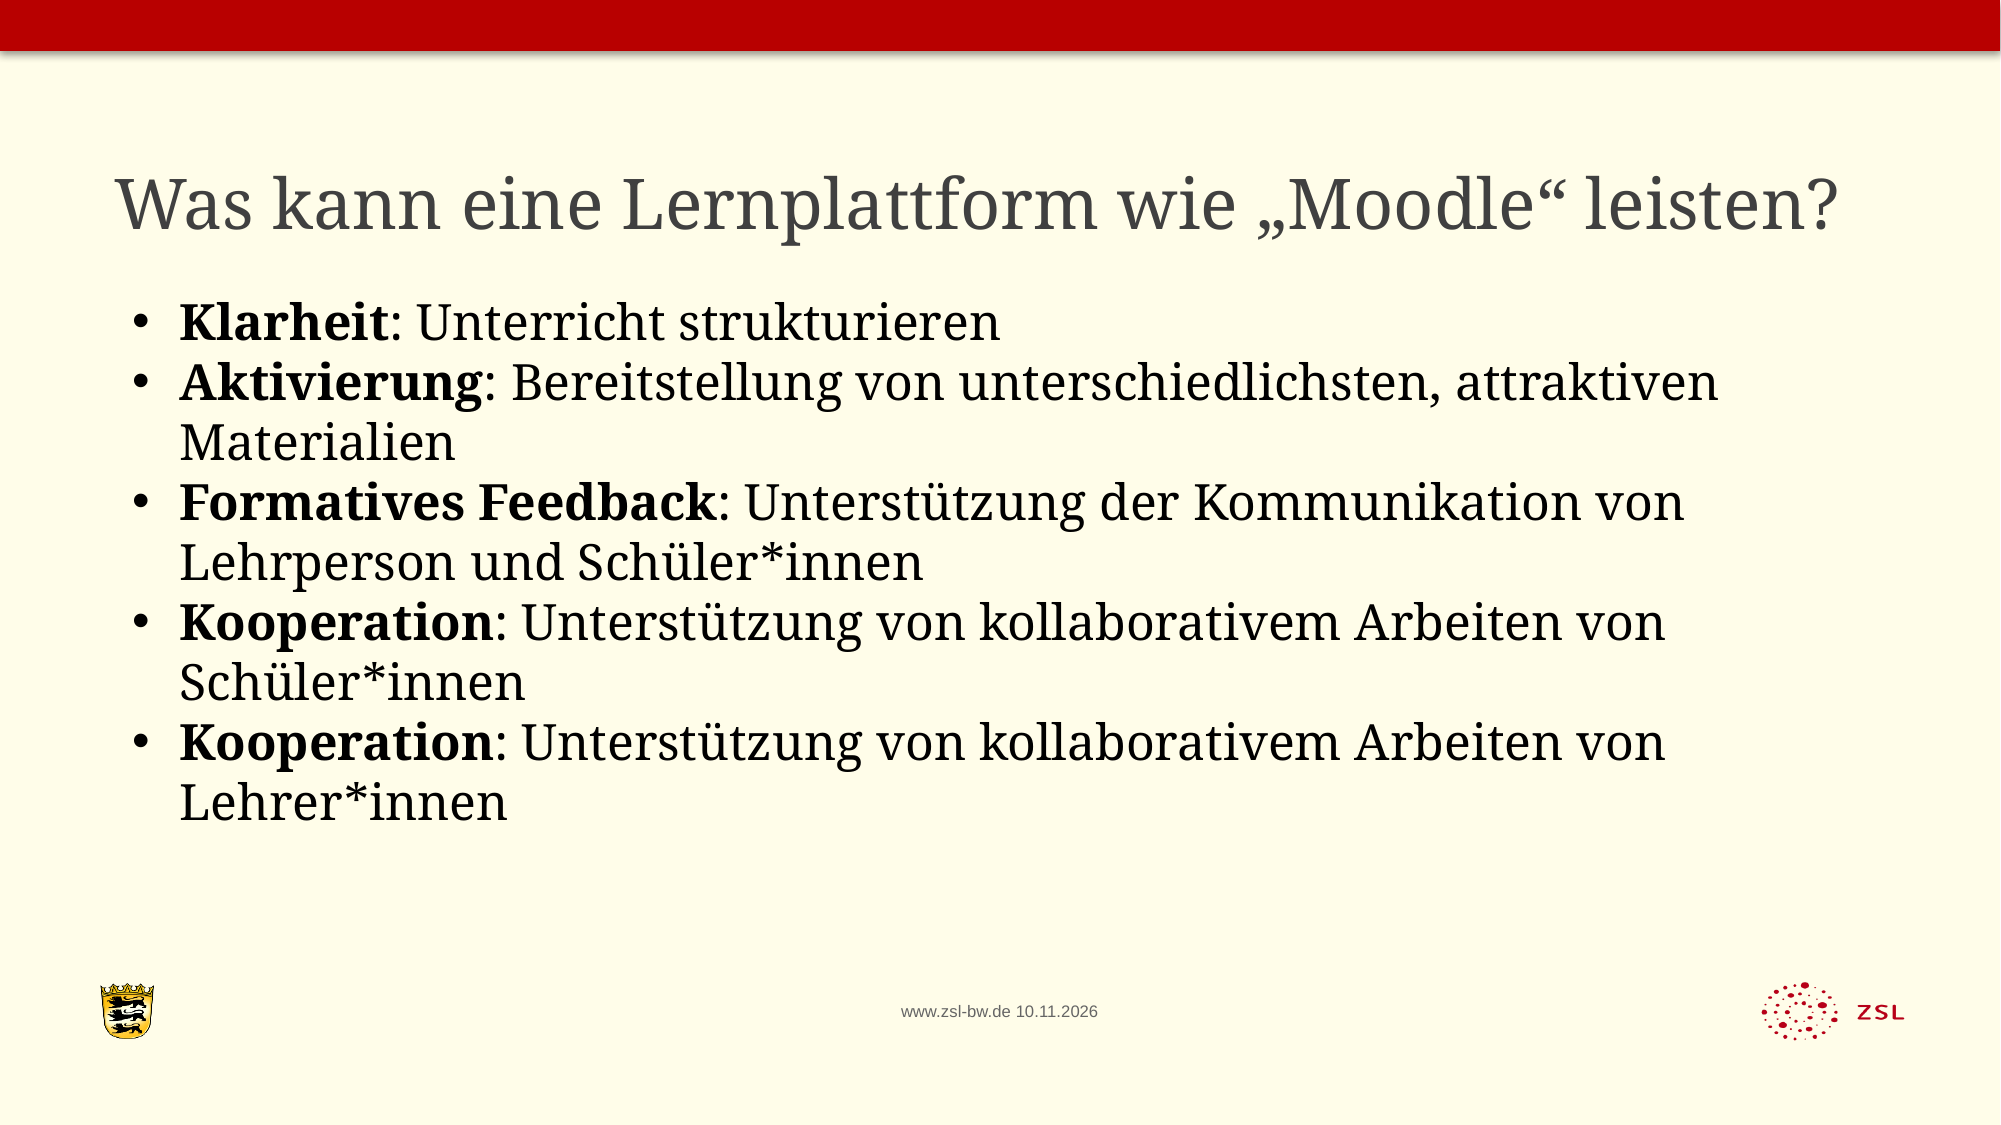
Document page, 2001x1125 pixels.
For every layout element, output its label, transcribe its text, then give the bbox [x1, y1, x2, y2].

text_box Klarheit: Unterricht strukturieren Aktivierung: Bereitstellung von unterschiedlichsten, attraktiven Materialien Formatives Feedback: Unterstützung der Kommunikation von Lehrperson und Schüler*innen Kooperation: Unterstützung von kollaborativem Arbeiten von Schüler*innen Kooperation: Unterstützung von kollaborativem Arbeiten von Lehrer*innen [117, 282, 1820, 883]
title Was kann eine Lernplattform wie „Moodle“ leisten? [99, 113, 1900, 289]
picture [1760, 981, 1905, 1041]
picture [98, 981, 156, 1041]
